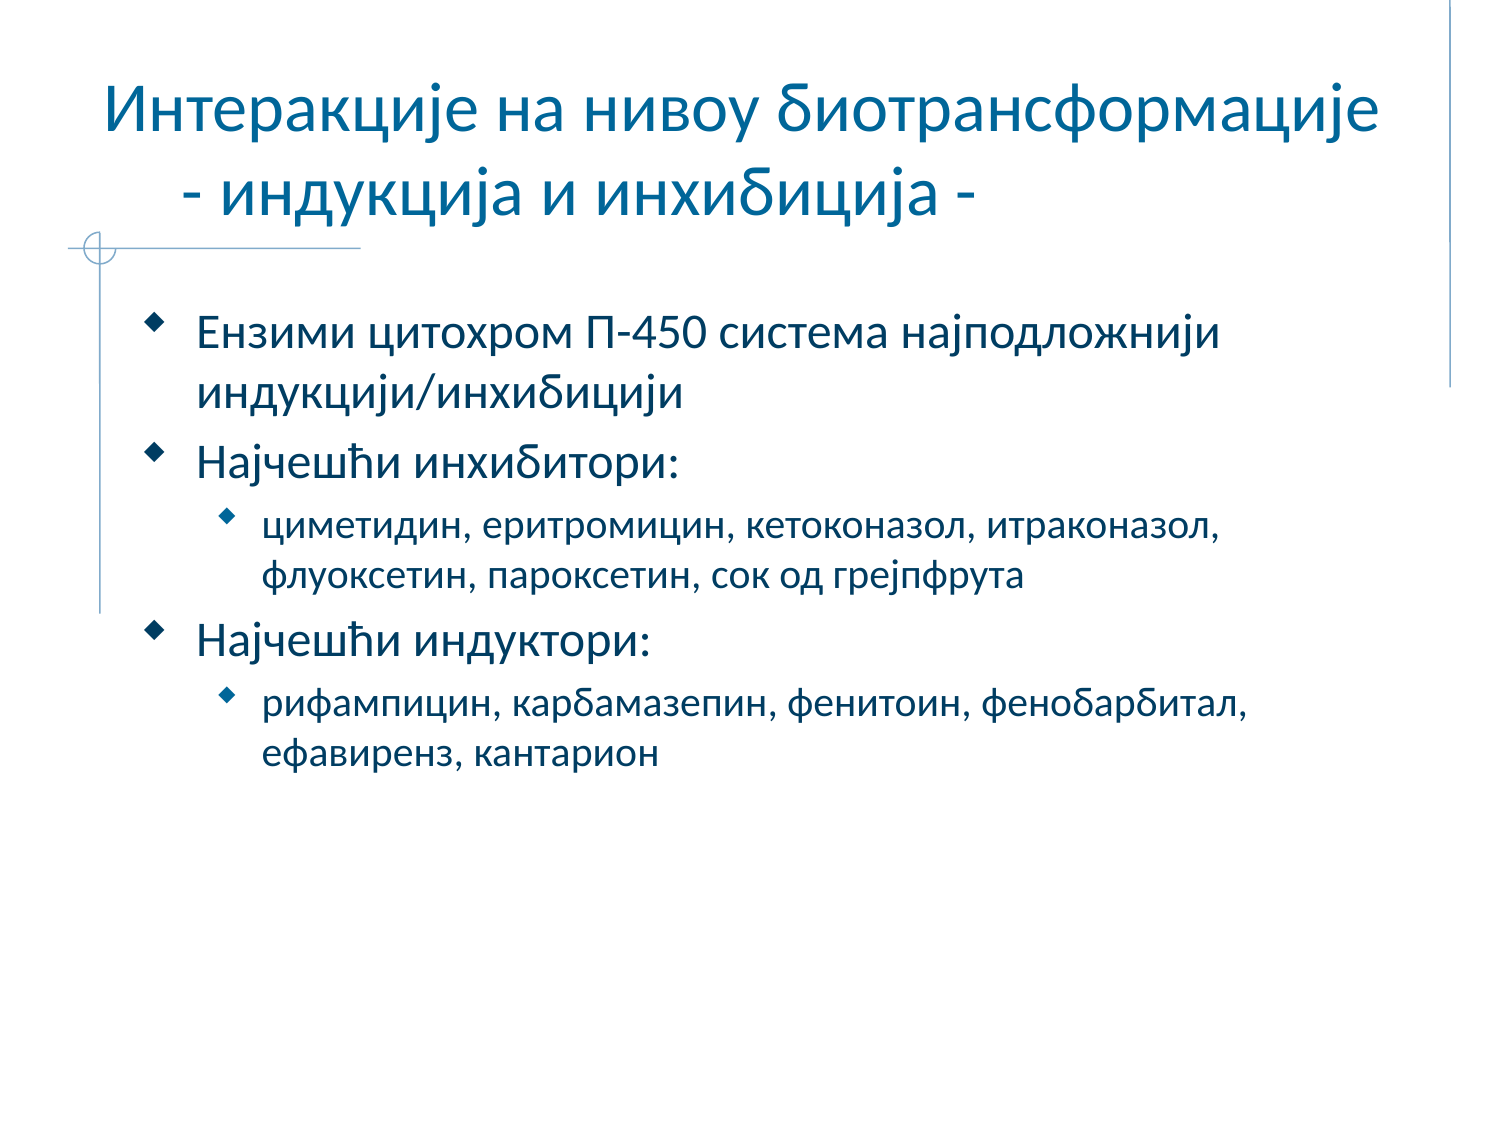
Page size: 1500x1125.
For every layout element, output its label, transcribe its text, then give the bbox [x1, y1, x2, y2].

list Ензими цитохром П-450 система најподложнији индукцији/инхибицији Најчешћи инхибитори: циметидин, еритромицин, кетоконазол, итраконазол, флуоксетин, пароксетин, сок од грејпфрута Најчешћи индуктори: рифампицин, карбамазепин, фенитоин, фенобарбитал, ефавиренз, кантарион [124, 290, 1448, 1026]
title Интеракције на нивоу биотрансформације - индукција и инхибиција - [88, 49, 1471, 238]
